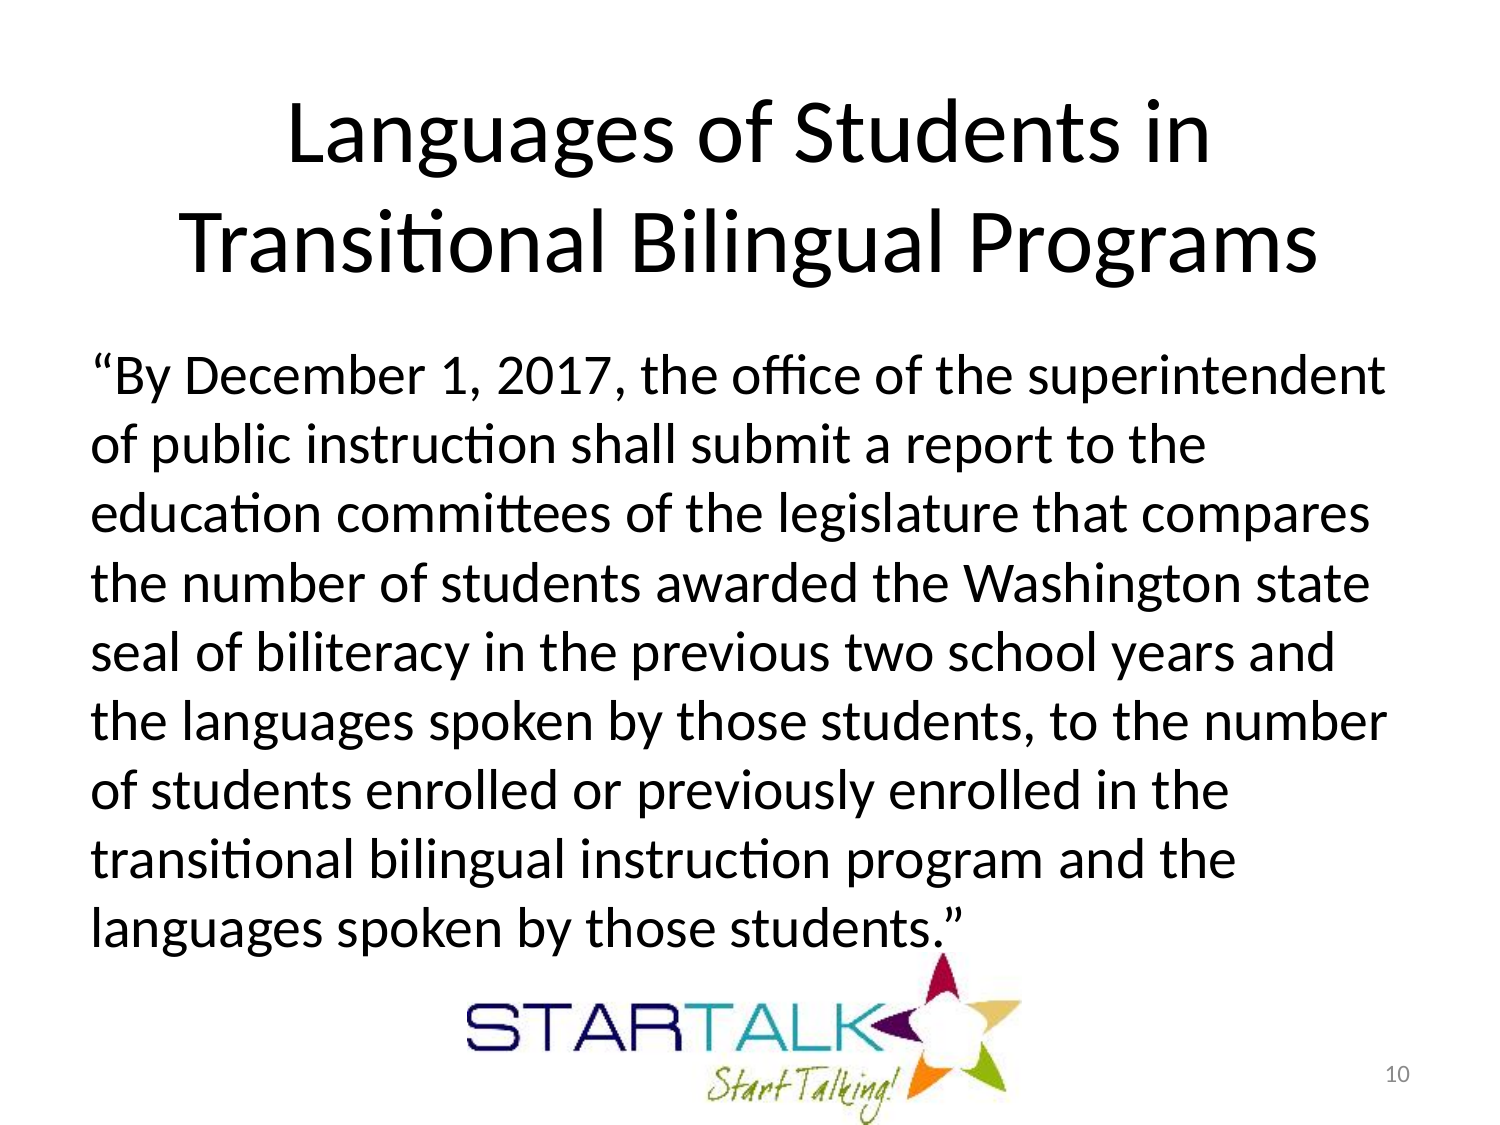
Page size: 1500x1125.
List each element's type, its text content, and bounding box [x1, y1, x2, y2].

title Languages of Students in Transitional Bilingual Programs [75, 99, 1425, 263]
list “By December 1, 2017, the office of the superintendent of public instruction shall submit a report to the education committees of the legislature that compares the number of students awarded the Washington state seal of biliteracy in the previous two school years and the languages spoken by those students, to the number of students enrolled or previously enrolled in the transitional bilingual instruction program and the languages spoken by those students.” [75, 329, 1425, 973]
slide_number 10 [1074, 1042, 1425, 1103]
picture [467, 973, 1022, 1125]
